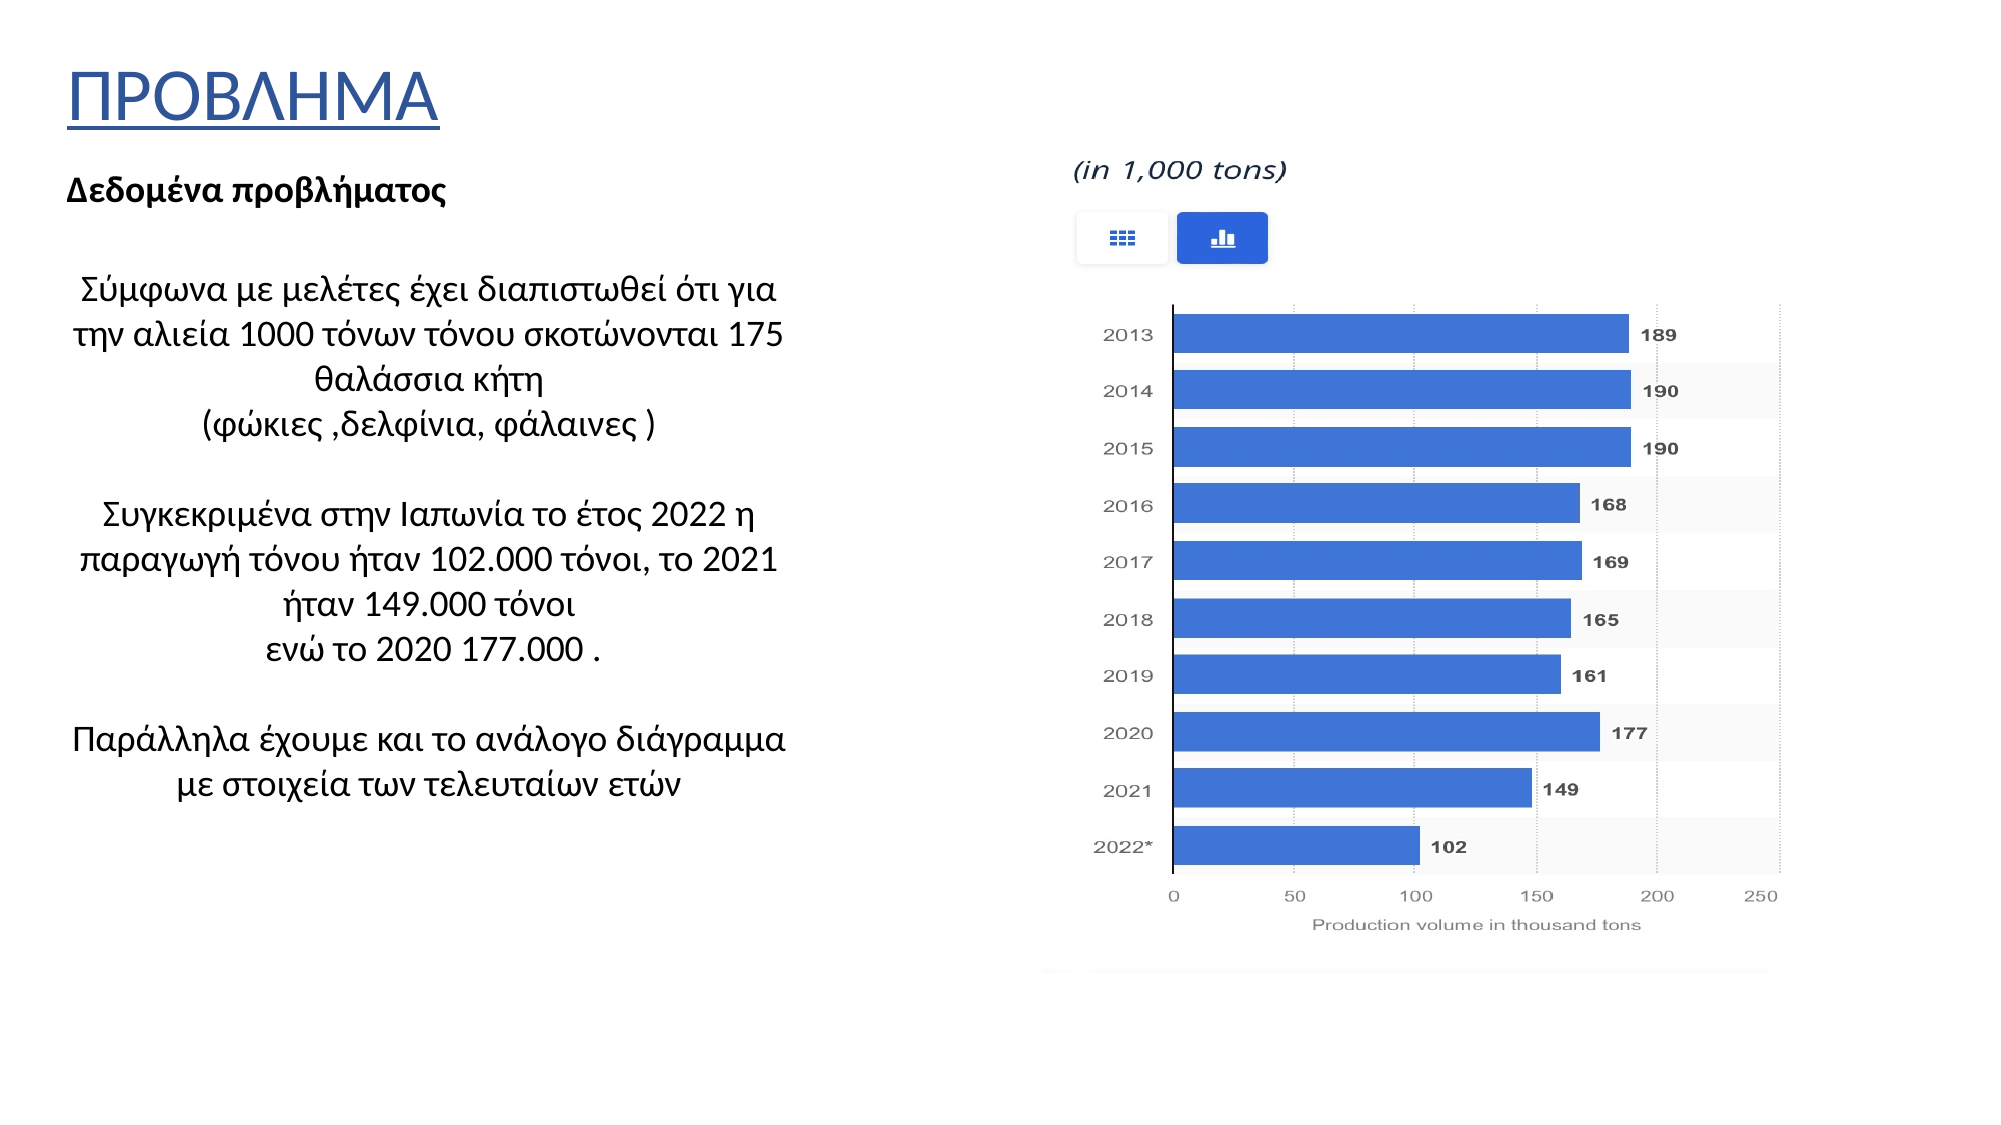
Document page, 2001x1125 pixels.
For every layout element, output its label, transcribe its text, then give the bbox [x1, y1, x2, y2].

text_box Δεδομένα προβλήματος [51, 157, 462, 218]
picture [1042, 152, 1821, 973]
text_box ΠΡΟΒΛΗΜΑ [52, 38, 455, 143]
text_box Σύμφωνα με μελέτες έχει διαπιστωθεί ότι για την αλιεία 1000 τόνων τόνου σκοτώνονται 175 θαλάσσια κήτη (φώκιες ,δελφίνια, φάλαινες ) Συγκεκριμένα στην Ιαπωνία το έτος 2022 η παραγωγή τόνου ήταν 102.000 τόνοι, το 2021 ήταν 149.000 τόνοι ενώ το 2020 177.000 . Παράλληλα έχουμε και το ανάλογο διάγραμμα με στοιχεία των τελευταίων ετών [50, 256, 809, 812]
